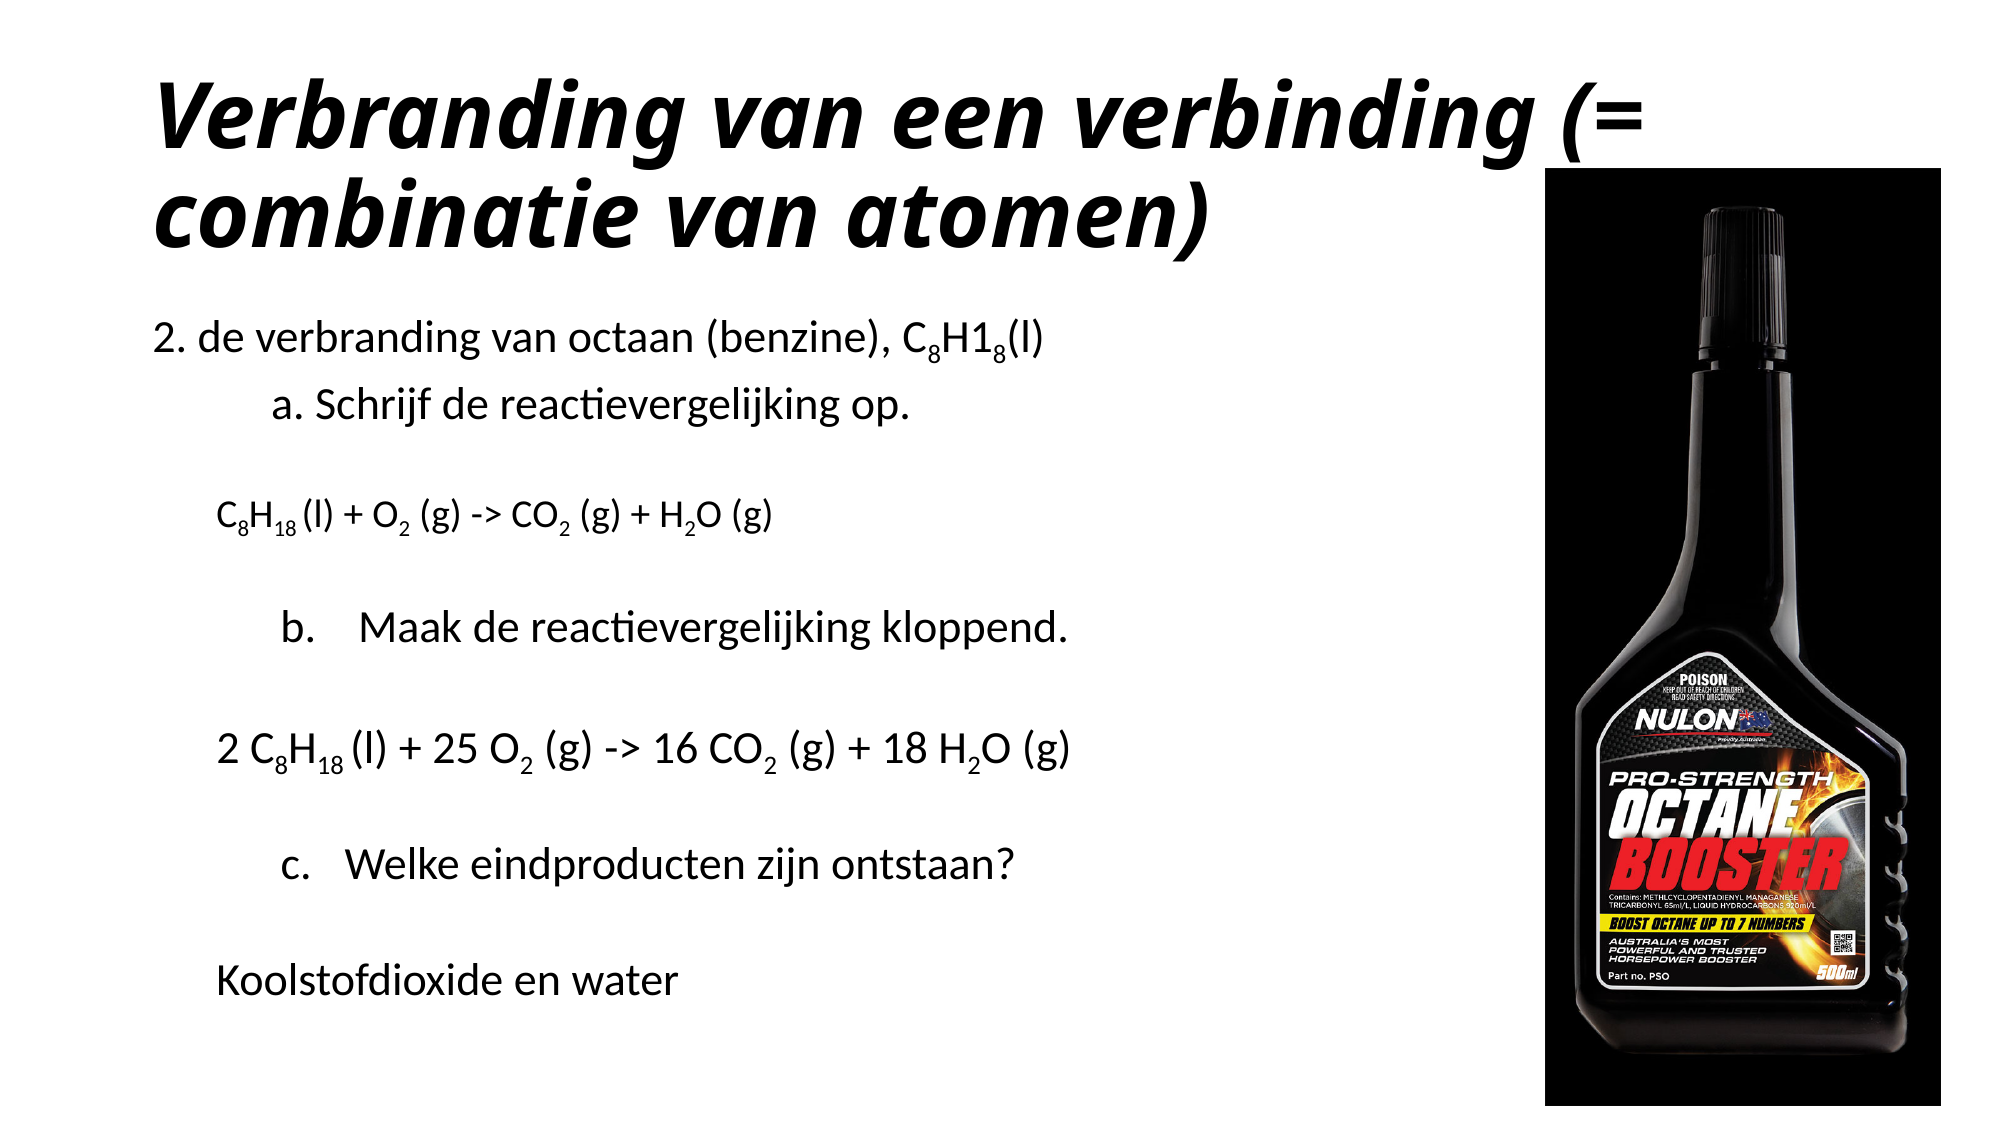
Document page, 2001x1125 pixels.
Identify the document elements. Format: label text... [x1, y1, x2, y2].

picture [1545, 168, 1941, 1106]
title Verbranding van een verbinding (= combinatie van atomen) [137, 59, 1863, 278]
list 2. de verbranding van octaan (benzine), C8H18(l) a. Schrijf de reactievergelijking op. C8H18 (l) + O2 (g) -> CO2 (g) + H2O (g) b. Maak de reactievergelijking kloppend. 2 C8H18 (l) + 25 O2 (g) -> 16 CO2 (g) + 18 H2O (g) Welke eindproducten zijn ontstaan? Koolstofdioxide en water [137, 299, 1545, 1014]
